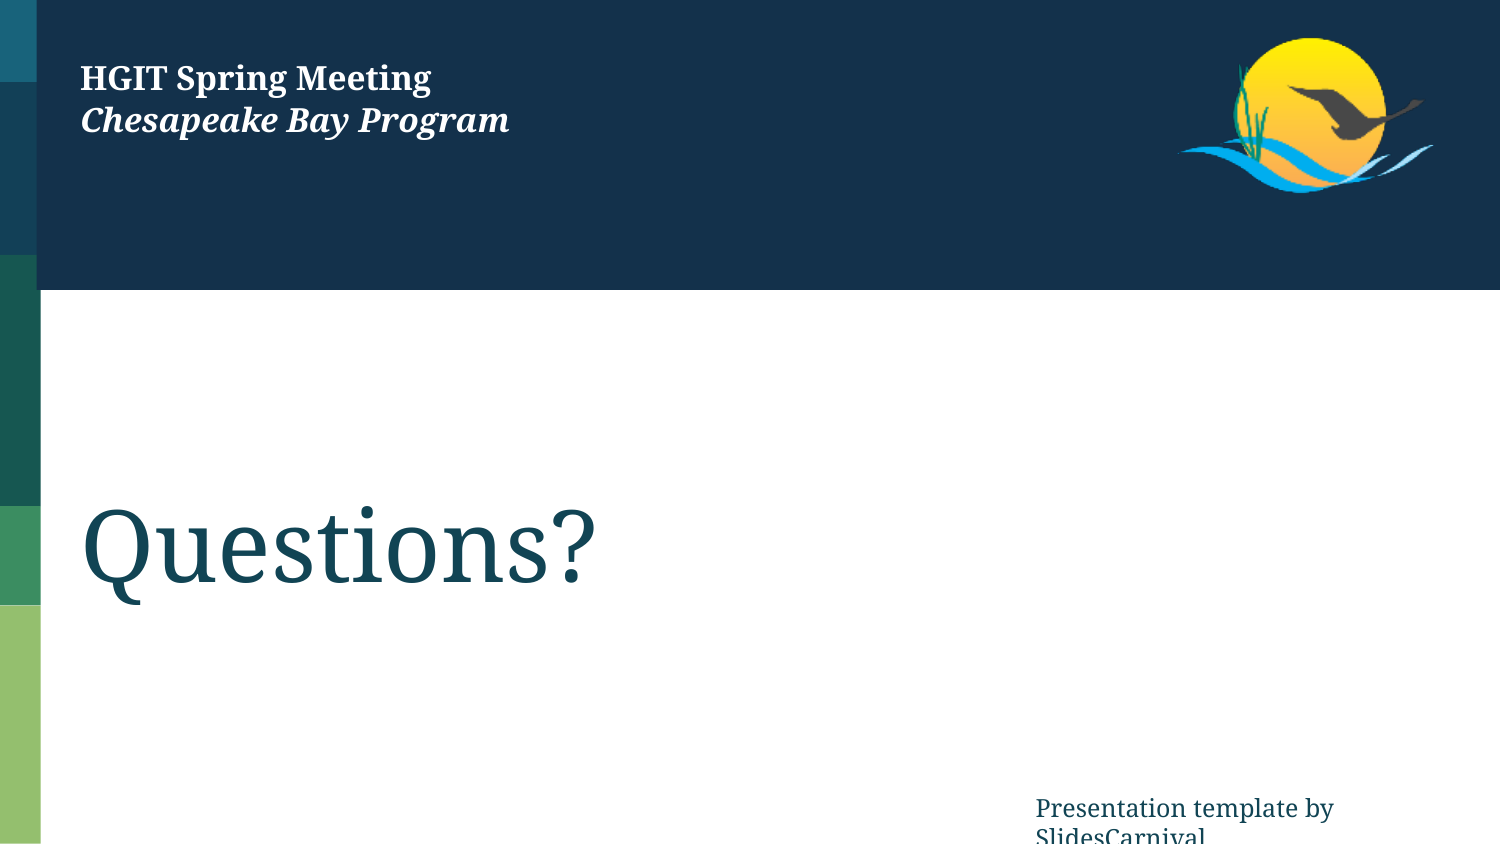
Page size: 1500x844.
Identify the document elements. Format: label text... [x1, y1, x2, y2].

picture [1174, 35, 1436, 200]
list Questions? [65, 453, 1302, 618]
text_box [36, 0, 1500, 290]
text_box HGIT Spring Meeting Chesapeake Bay Program [65, 47, 1072, 228]
text_box Presentation template by SlidesCarnival. [1020, 785, 1500, 844]
